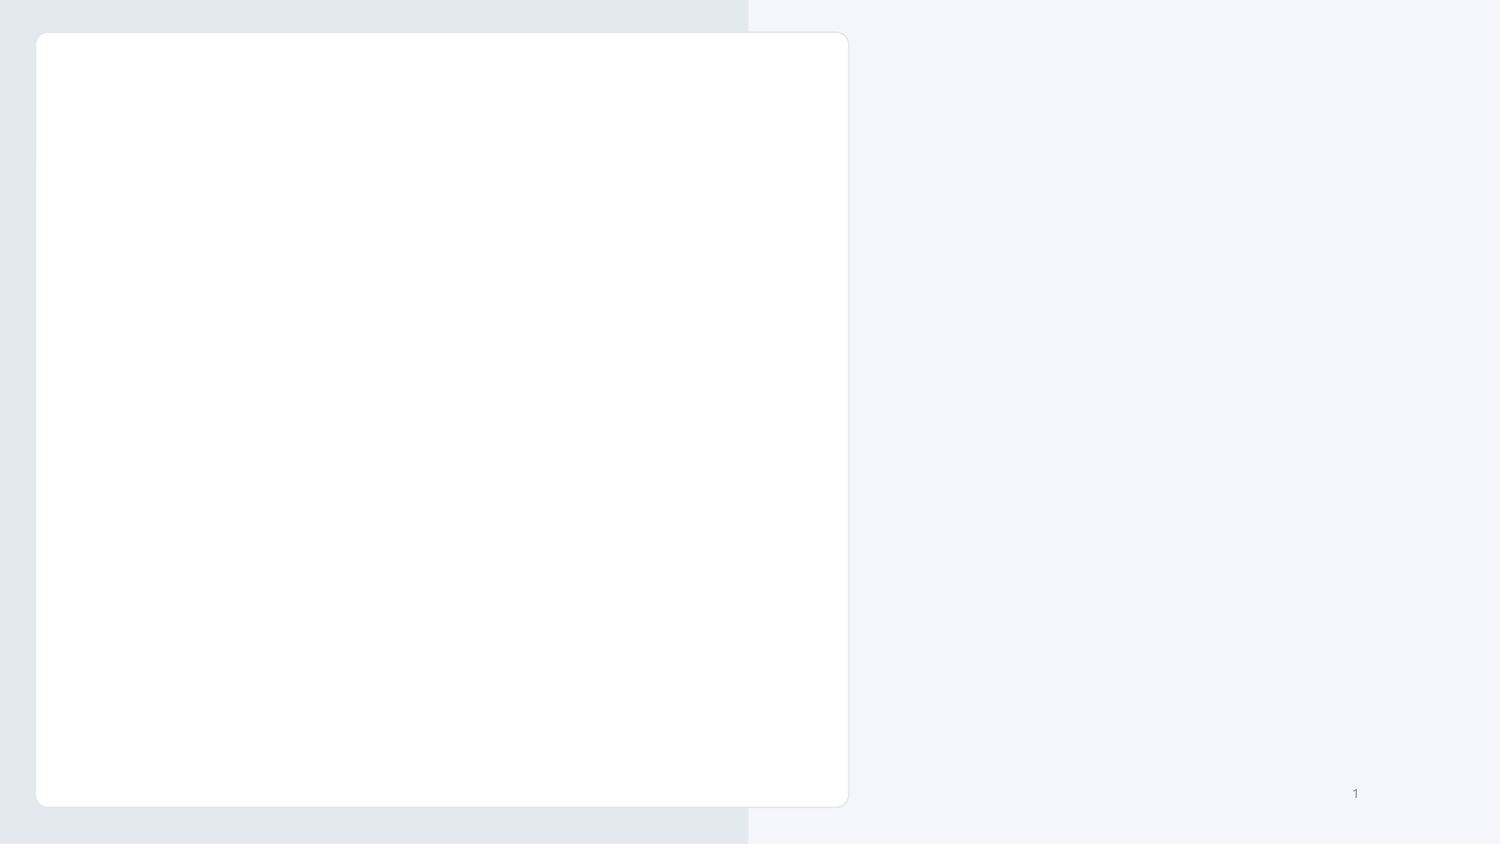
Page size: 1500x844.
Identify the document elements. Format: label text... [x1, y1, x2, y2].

slide_number 1 [1274, 770, 1375, 818]
